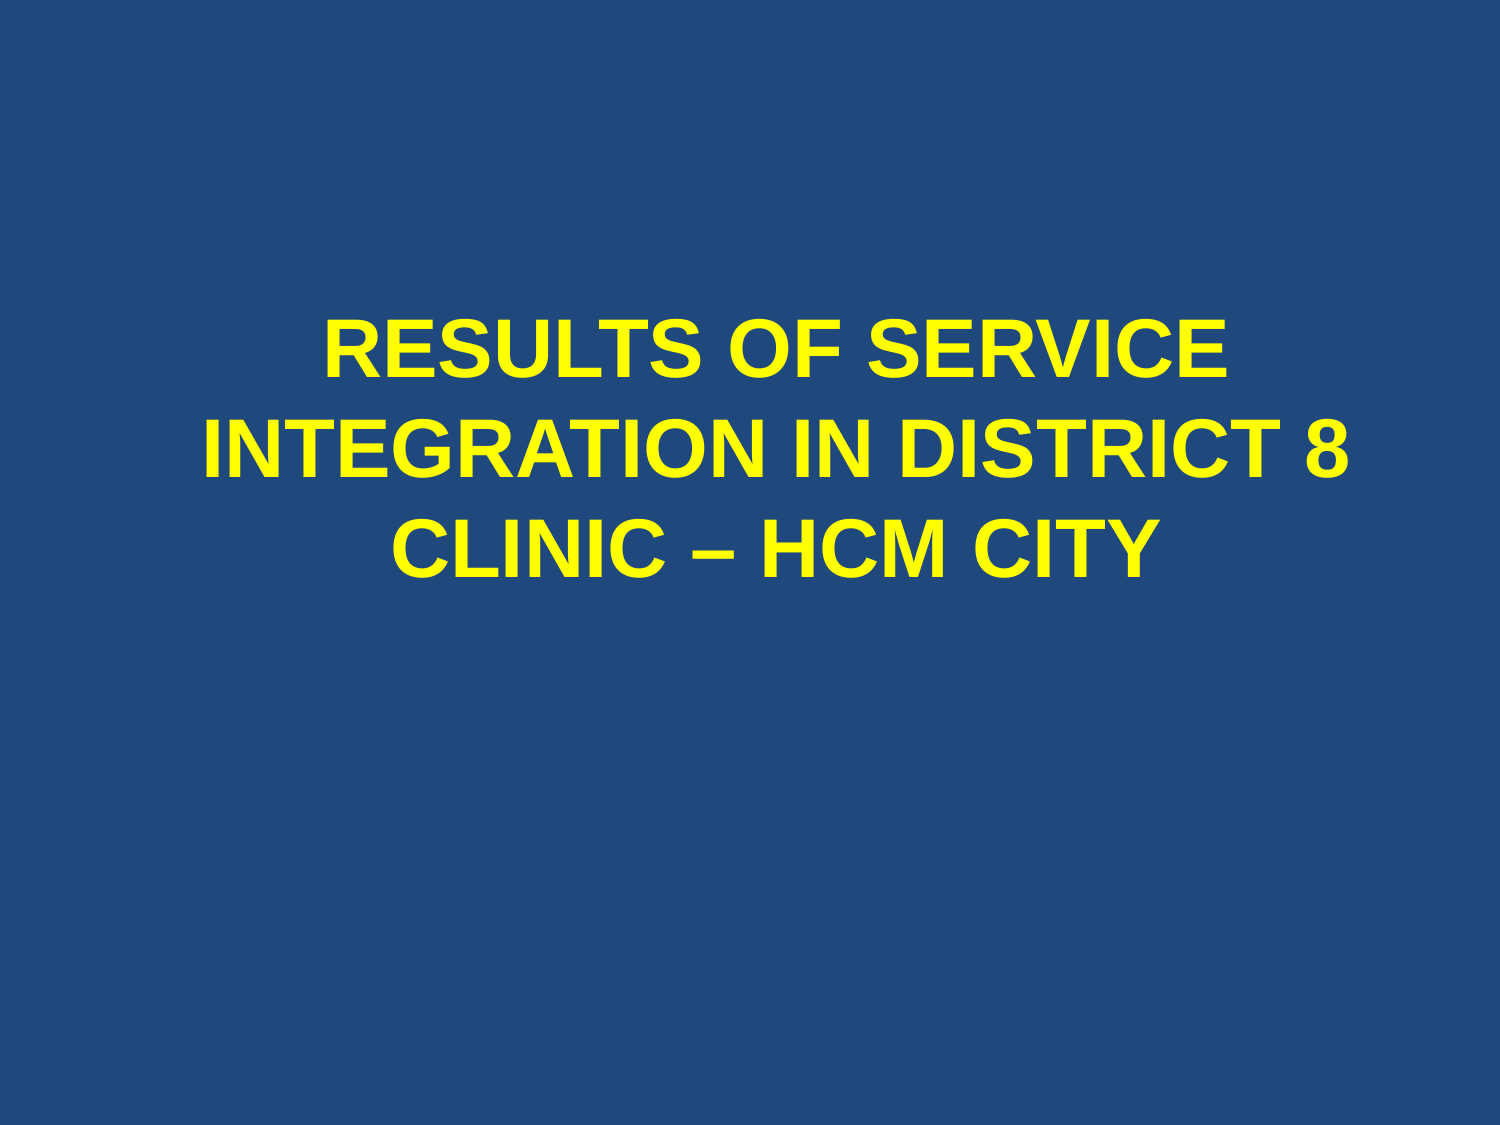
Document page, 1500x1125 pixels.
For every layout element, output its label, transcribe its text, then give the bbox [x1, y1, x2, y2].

text_box RESULTS OF SERVICE INTEGRATION IN DISTRICT 8 CLINIC – HCM CITY [52, 299, 1500, 588]
